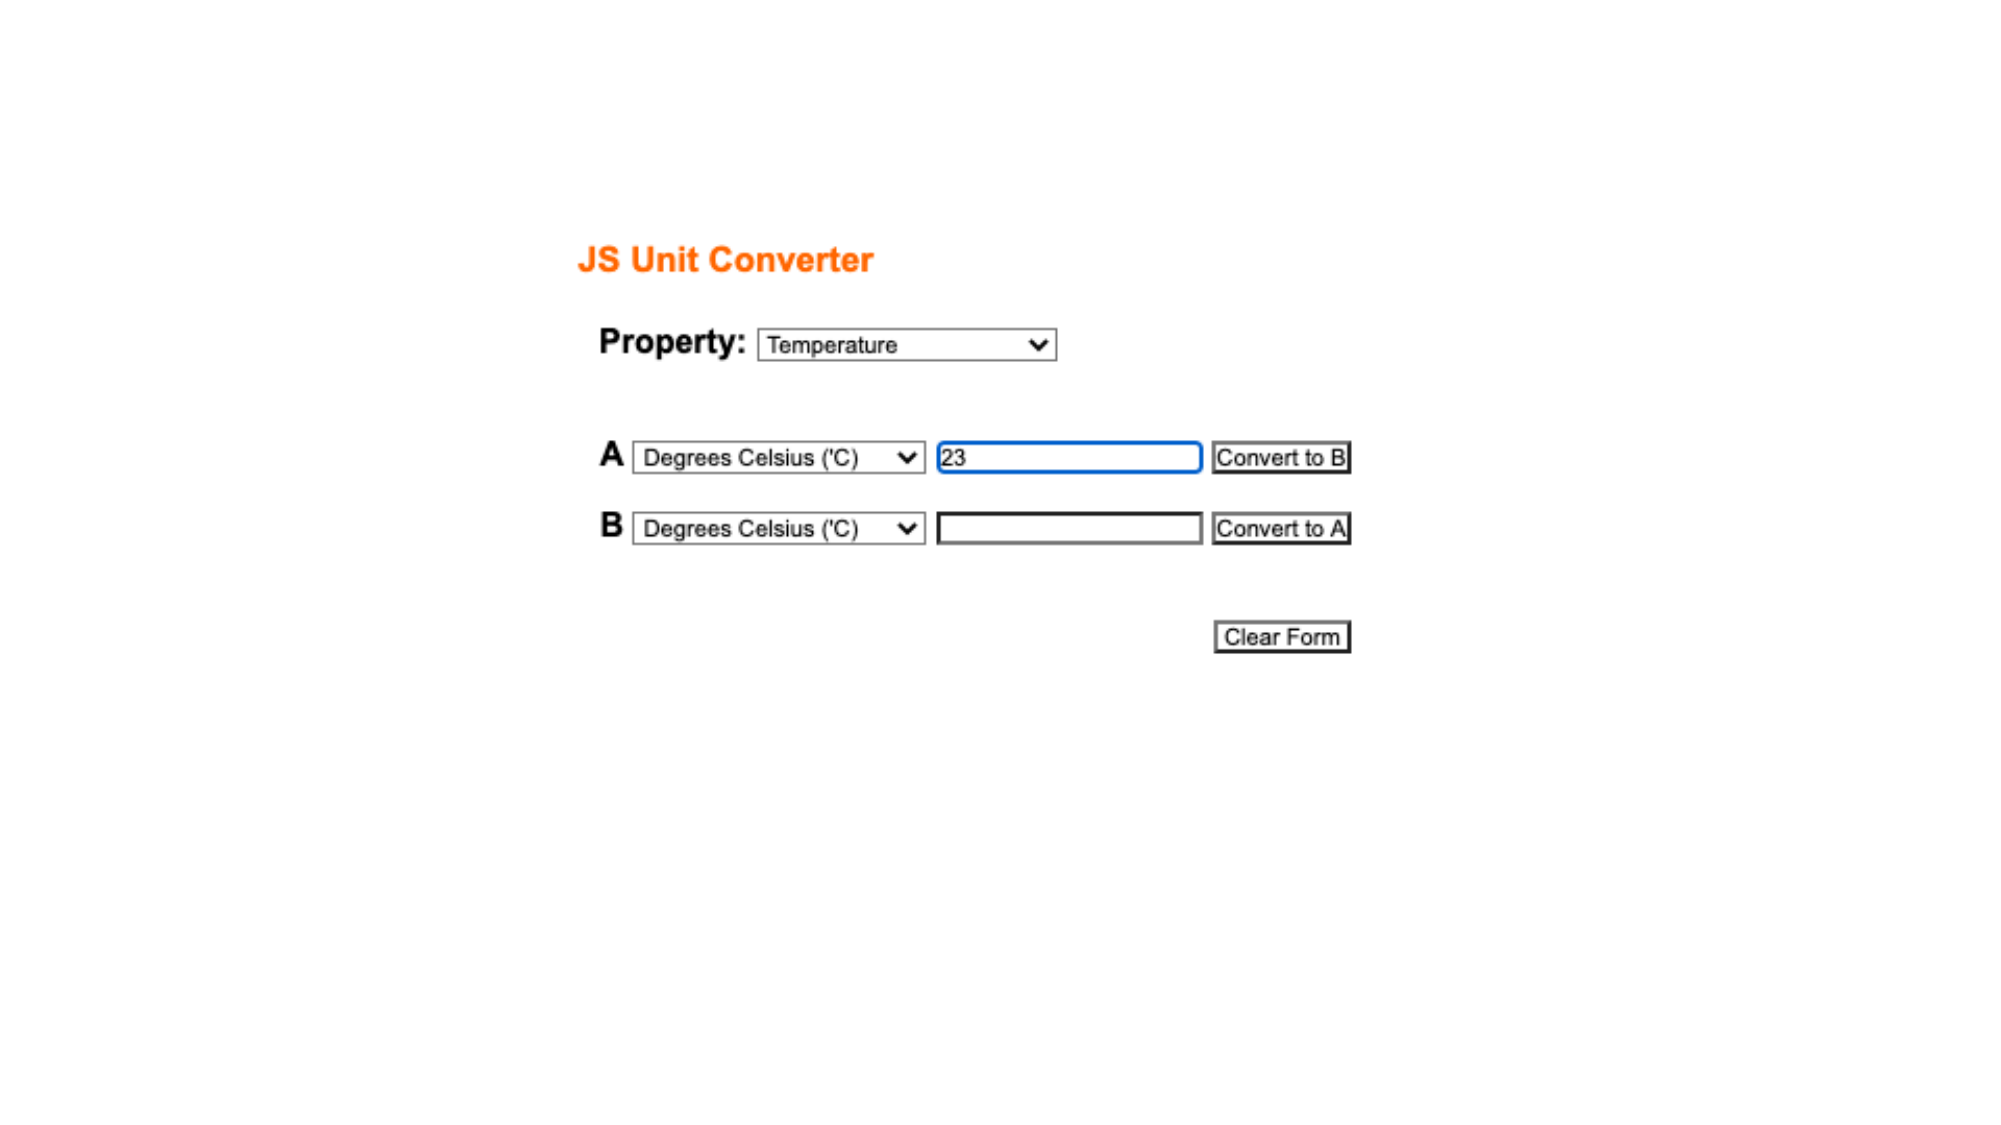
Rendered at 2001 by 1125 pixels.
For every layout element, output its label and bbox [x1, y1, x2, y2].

picture [491, 170, 1527, 992]
